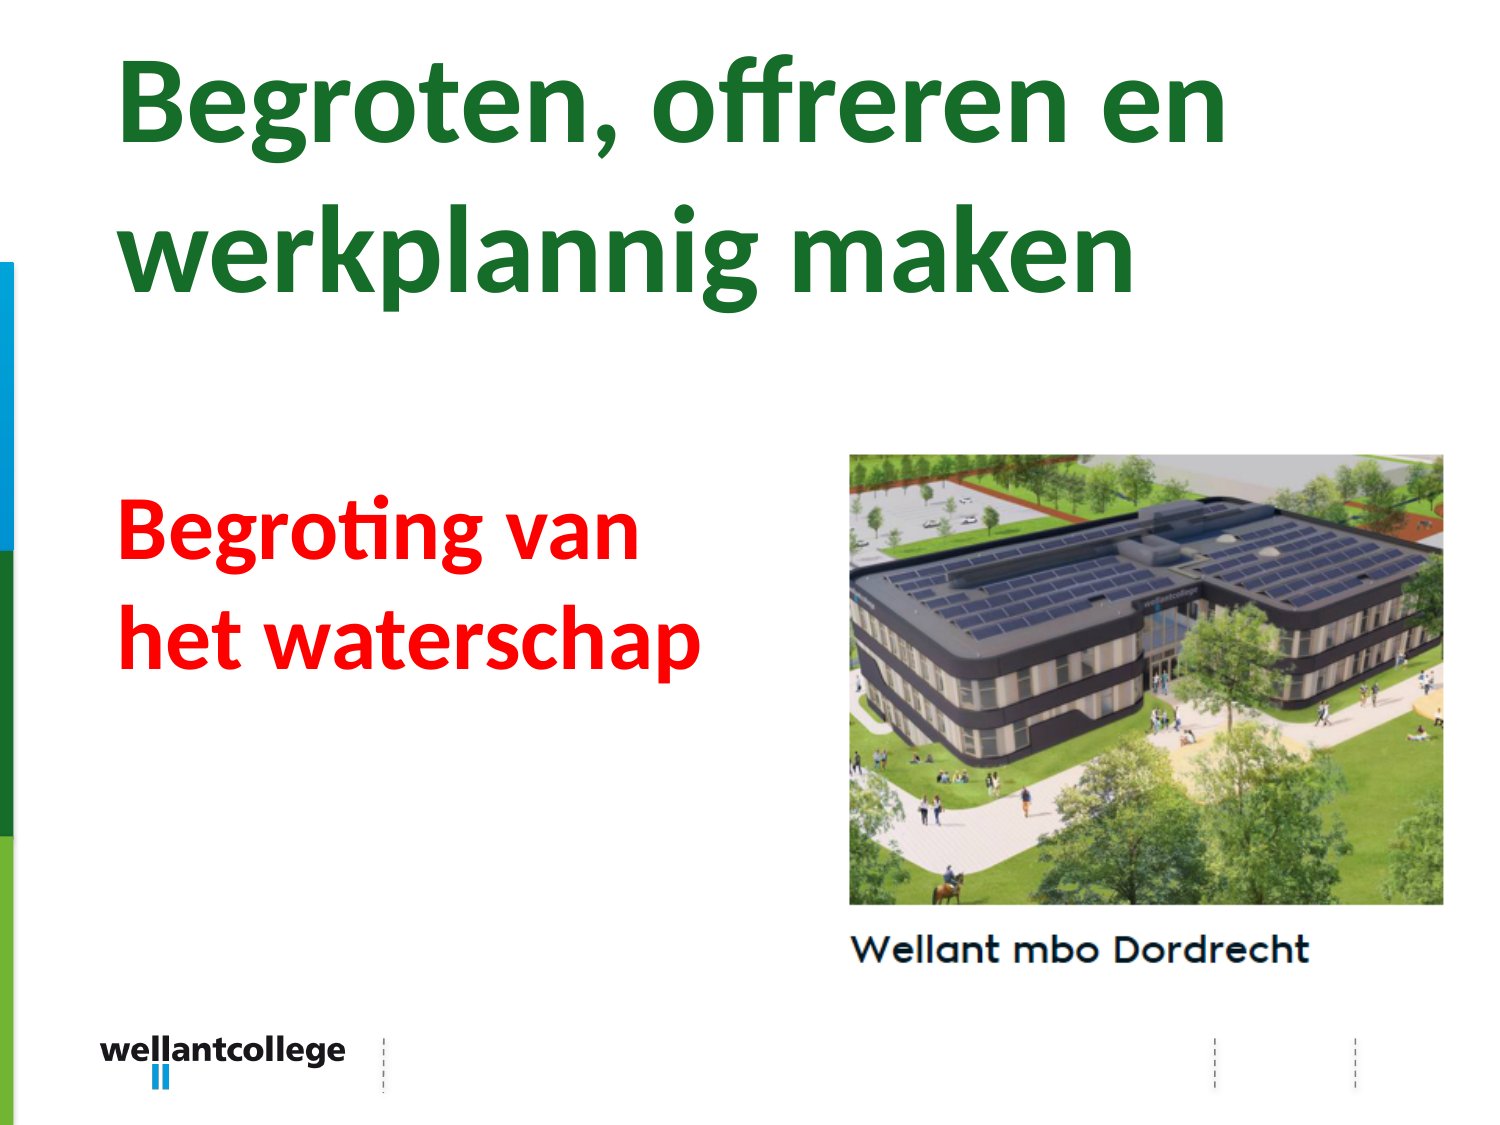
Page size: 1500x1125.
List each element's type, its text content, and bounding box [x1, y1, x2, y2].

title Begroten, offreren en werkplannig maken Begroting van het waterschap [116, 236, 1500, 928]
picture [823, 421, 1463, 978]
